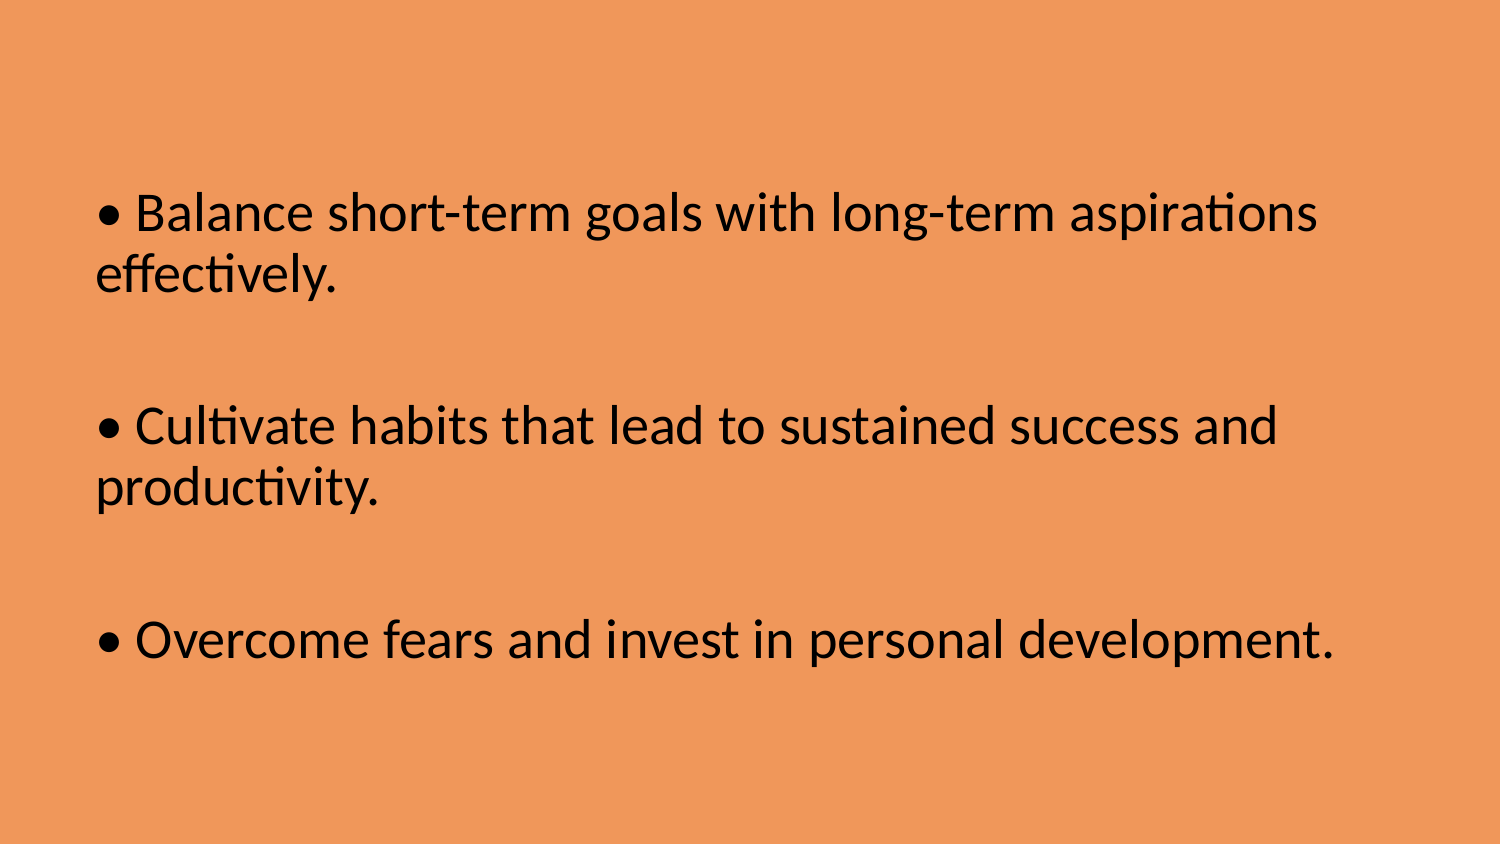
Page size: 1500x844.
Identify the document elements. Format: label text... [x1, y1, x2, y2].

list • Balance short-term goals with long-term aspirations effectively. • Cultivate habits that lead to sustained success and productivity. • Overcome fears and invest in personal development. [80, 175, 1374, 665]
